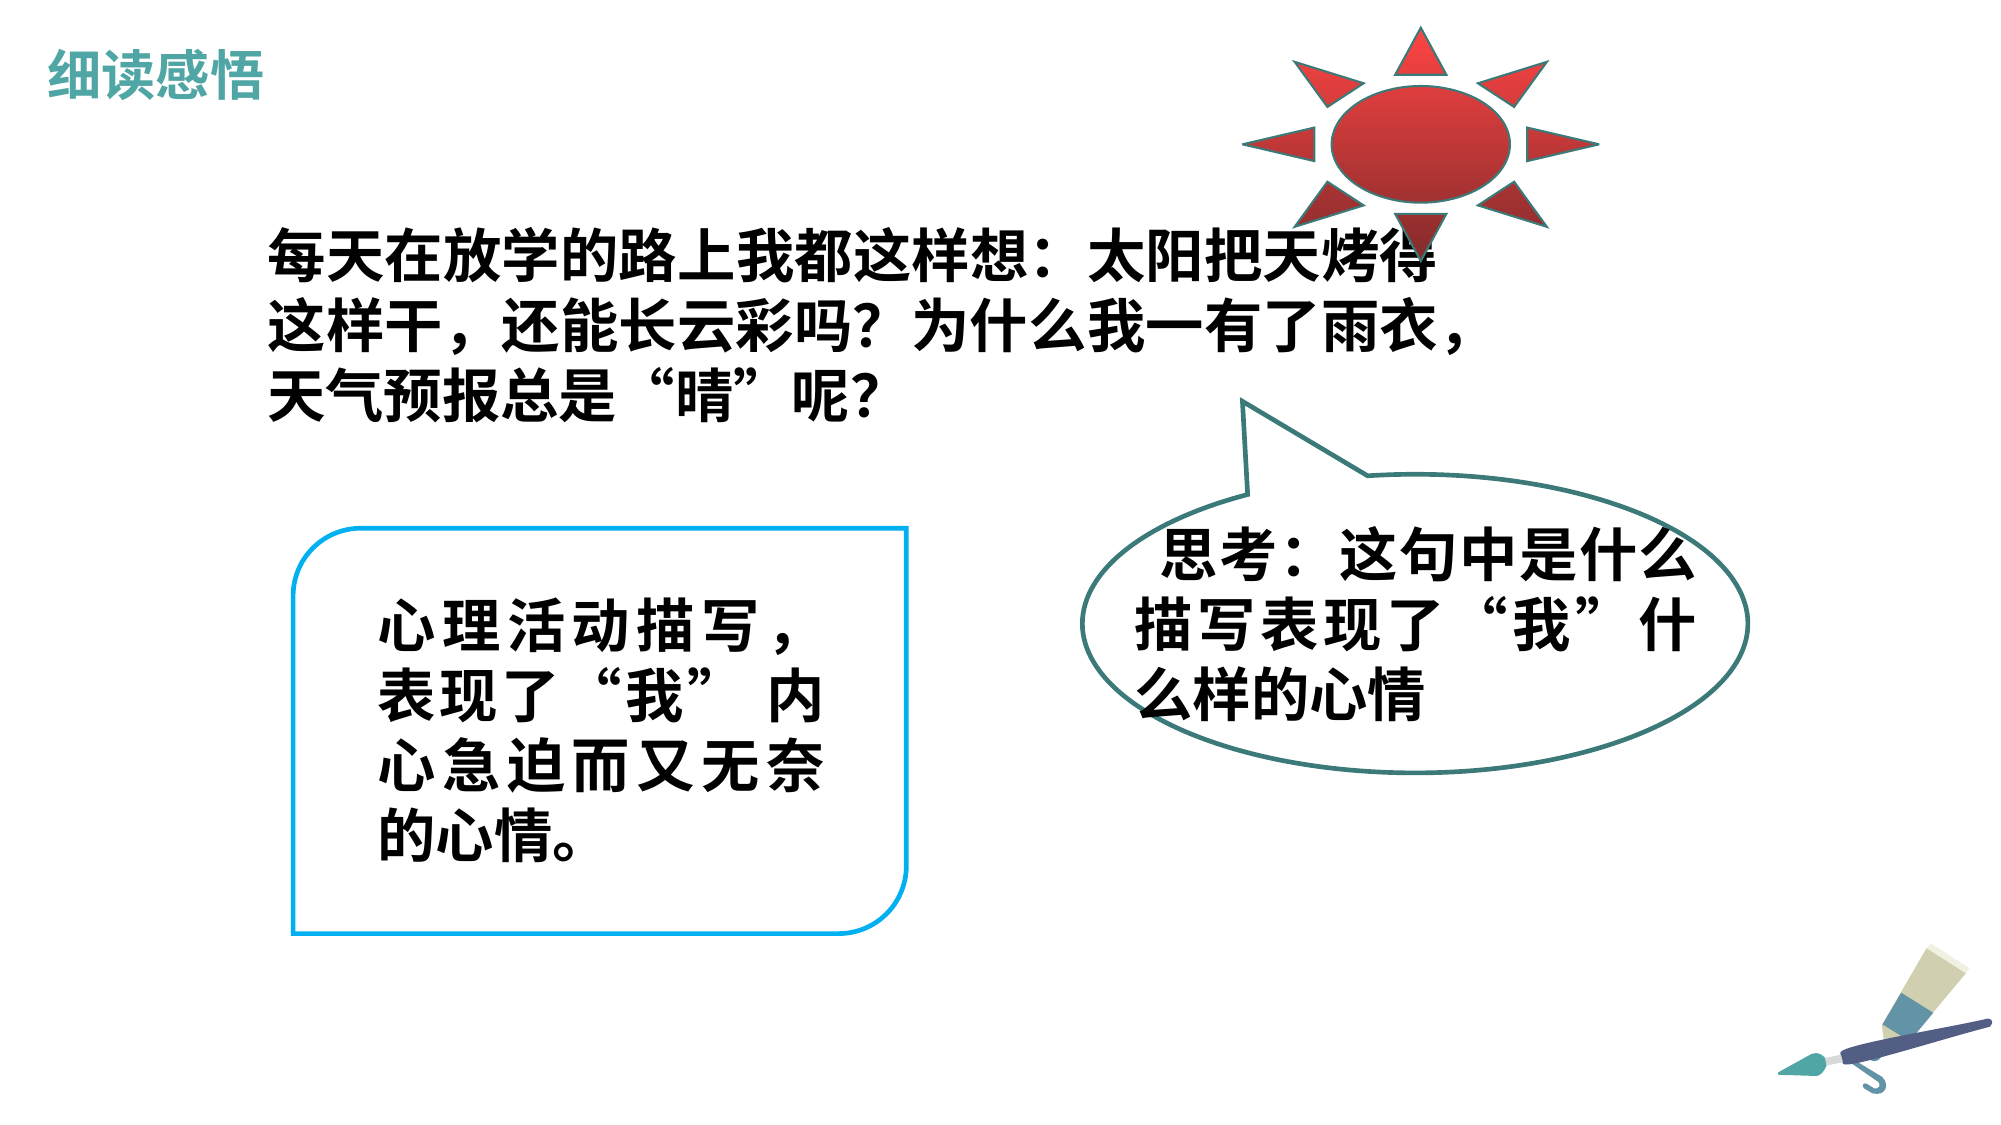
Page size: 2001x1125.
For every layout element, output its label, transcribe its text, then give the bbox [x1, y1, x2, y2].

text_box [1475, 180, 1550, 229]
text_box 思考：这句中是什么描写表现了“我”什么样的心情 [1082, 510, 1713, 736]
text_box [1713, 555, 1749, 692]
text_box [1475, 59, 1550, 109]
text_box [1196, 399, 1634, 510]
text_box [1330, 84, 1512, 204]
text_box [1393, 25, 1449, 76]
text_box 细读感悟 [32, 33, 347, 114]
text_box [1242, 126, 1316, 163]
text_box [292, 527, 908, 935]
text_box [1526, 126, 1600, 163]
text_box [1811, 945, 1974, 1125]
text_box [1291, 59, 1367, 109]
text_box [1393, 212, 1449, 264]
text_box 每天在放学的路上我都这样想：太阳把天烤得这样干，还能长云彩吗？为什么我一有了雨衣，天气预报总是“晴”呢？ [215, 211, 1453, 437]
text_box [1291, 180, 1367, 229]
text_box [1193, 736, 1637, 774]
